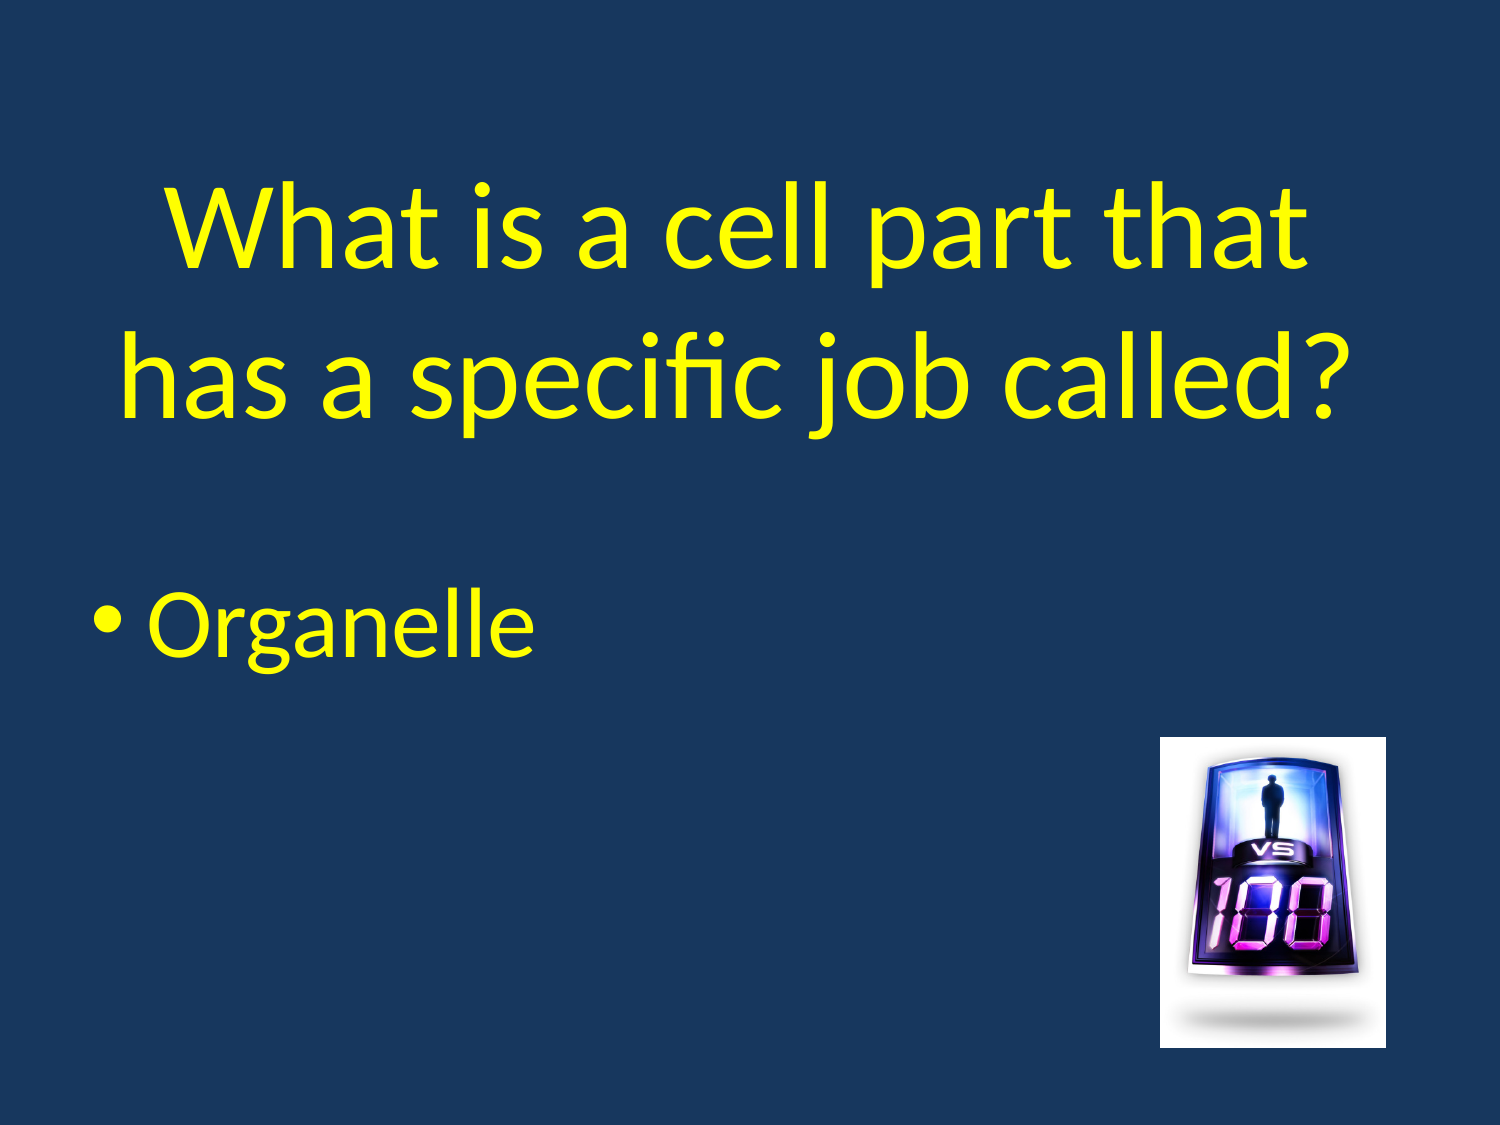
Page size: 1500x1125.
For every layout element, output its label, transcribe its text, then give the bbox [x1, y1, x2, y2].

title What is a cell part that has a specific job called? [62, 200, 1413, 388]
picture [1160, 737, 1386, 1049]
list Organelle [75, 549, 1425, 725]
